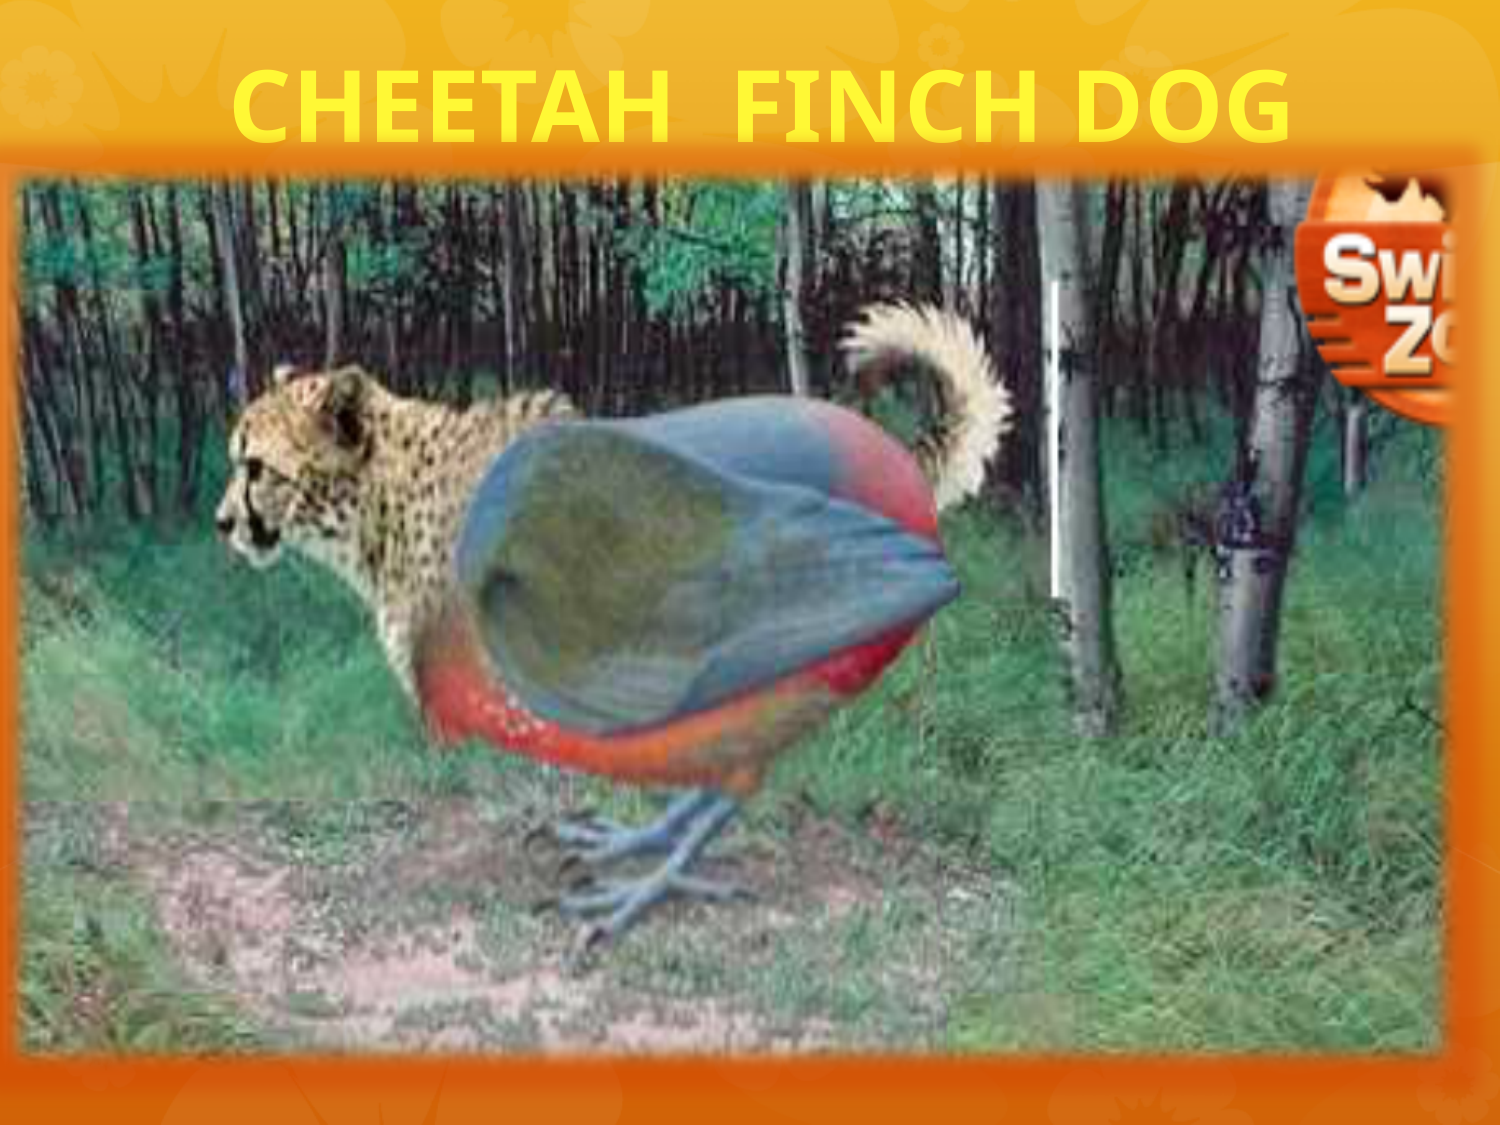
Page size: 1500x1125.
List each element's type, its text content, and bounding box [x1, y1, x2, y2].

list Has to be able to to live dry windy areas and can eat grass and borrows and is a predator [127, 137, 1372, 142]
picture [0, 0, 1500, 1125]
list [0, 162, 1463, 1076]
title cheetah finch dog [127, 14, 1372, 137]
